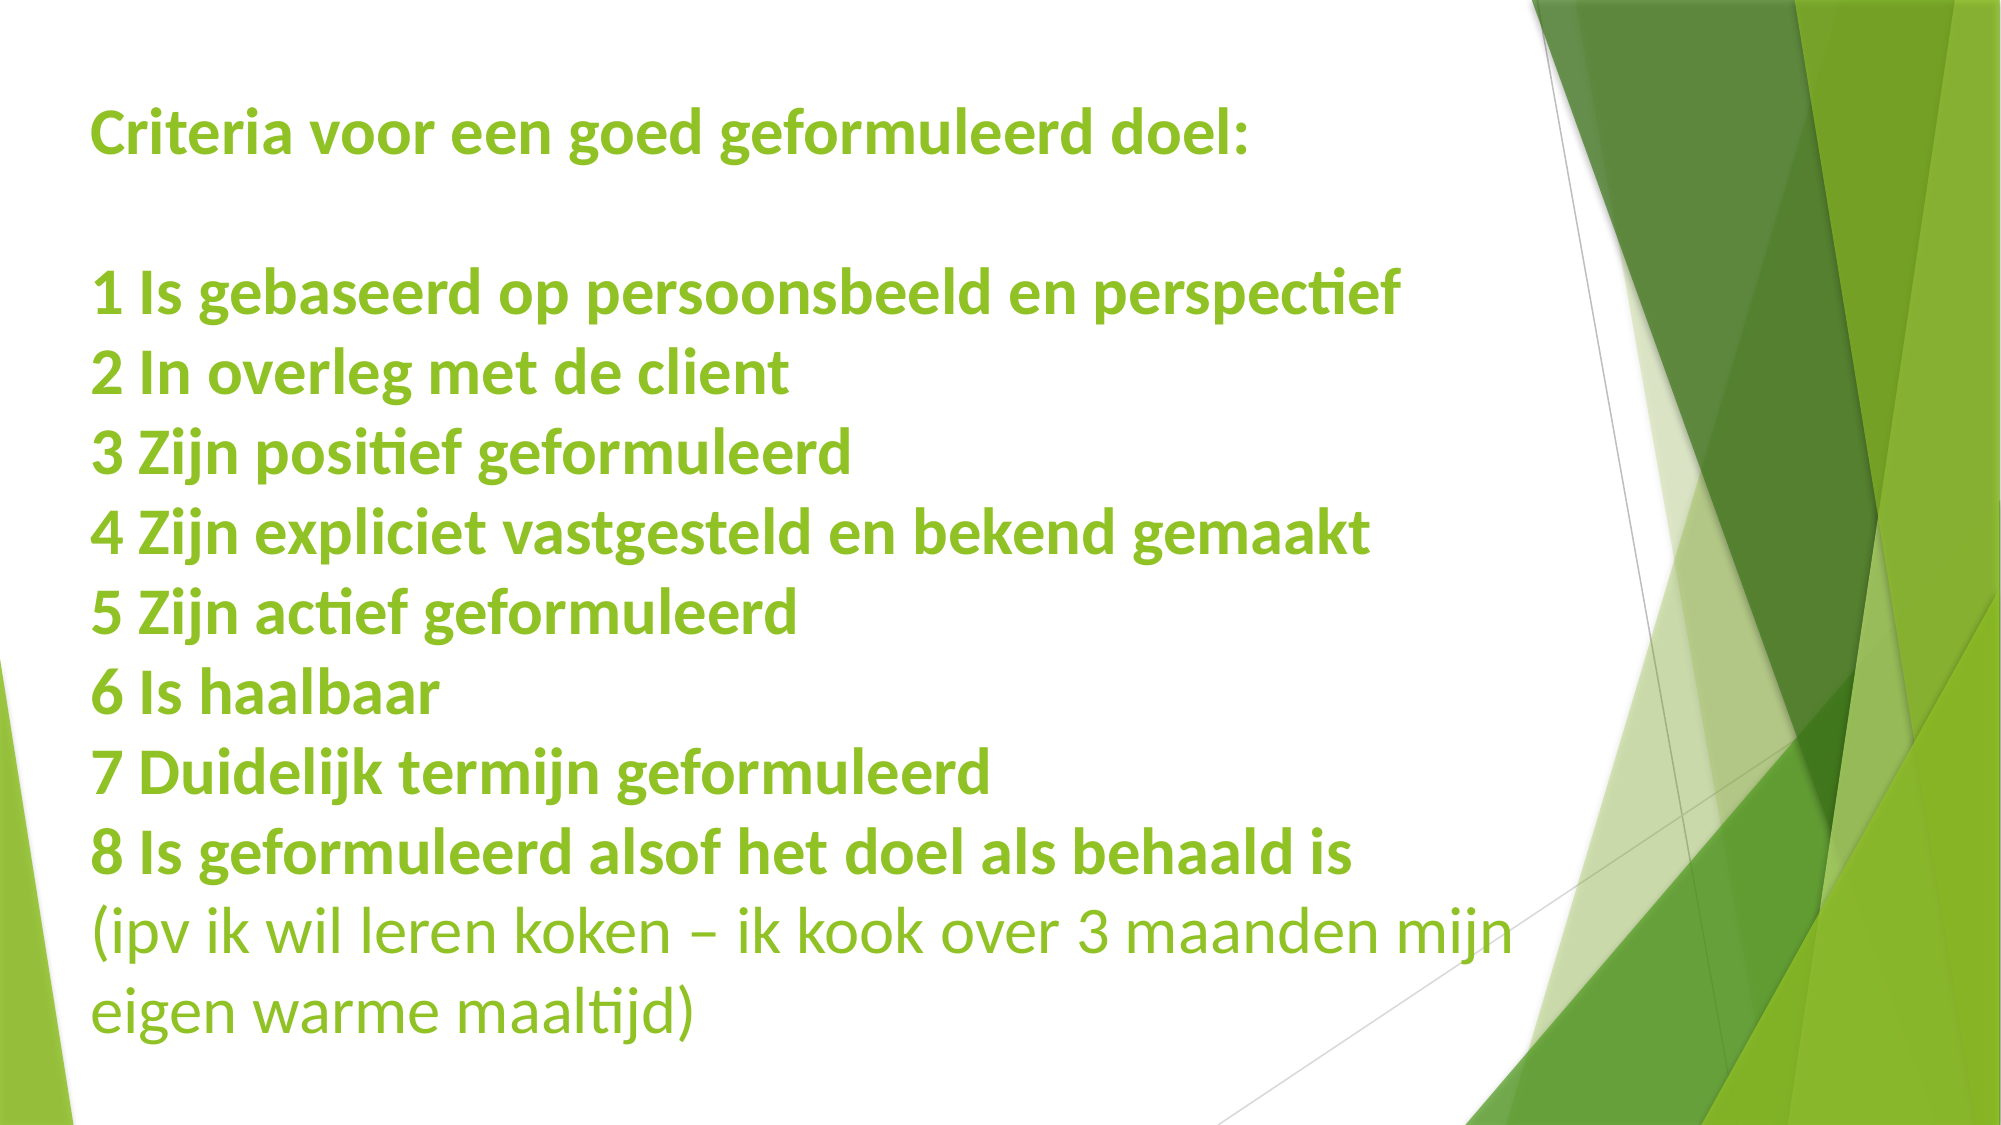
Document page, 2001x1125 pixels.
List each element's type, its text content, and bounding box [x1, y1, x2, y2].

text_box Criteria voor een goed geformuleerd doel: 1 Is gebaseerd op persoonsbeeld en perspectief 2 In overleg met de client 3 Zijn positief geformuleerd 4 Zijn expliciet vastgesteld en bekend gemaakt 5 Zijn actief geformuleerd 6 Is haalbaar 7 Duidelijk termijn geformuleerd 8 Is geformuleerd alsof het doel als behaald is (ipv ik wil leren koken – ik kook over 3 maanden mijn eigen warme maaltijd) [75, 80, 1566, 1125]
